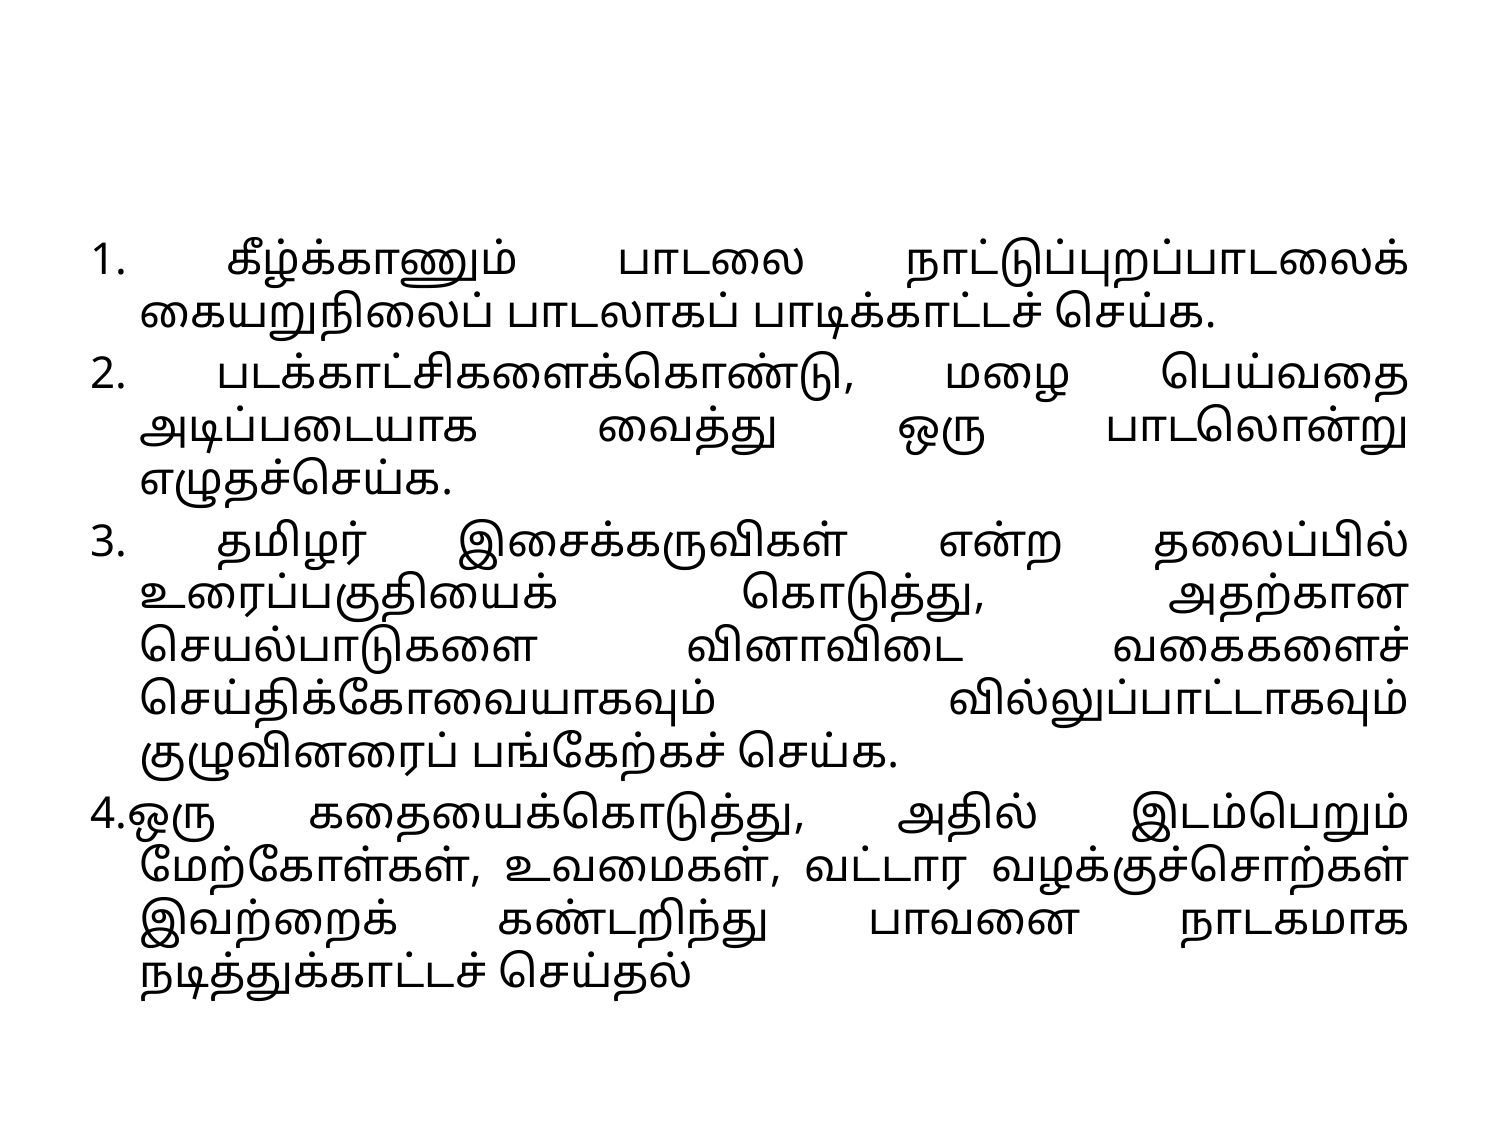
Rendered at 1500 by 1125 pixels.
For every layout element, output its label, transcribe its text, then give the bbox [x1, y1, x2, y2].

list 1. கீழ்க்காணும் பாடலை நாட்டுப்புறப்பாடலைக் கையறுநிலைப் பாடலாகப் பாடிக்காட்டச் செய்க. 2. படக்காட்சிகளைக்கொண்டு, மழை பெய்வதை அடிப்படையாக வைத்து ஒரு பாடலொன்று எழுதச்செய்க. 3. தமிழர் இசைக்கருவிகள் என்ற தலைப்பில் உரைப்பகுதியைக் கொடுத்து, அதற்கான செயல்பாடுகளை வினாவிடை வகைகளைச் செய்திக்கோவையாகவும் வில்லுப்பாட்டாகவும் குழுவினரைப் பங்கேற்கச் செய்க. 4.ஒரு கதையைக்கொடுத்து, அதில் இடம்பெறும் மேற்கோள்கள், உவமைகள், வட்டார வழக்குச்சொற்கள் இவற்றைக் கண்டறிந்து பாவனை நாடகமாக நடித்துக்காட்டச் செய்தல் [75, 99, 1425, 1005]
